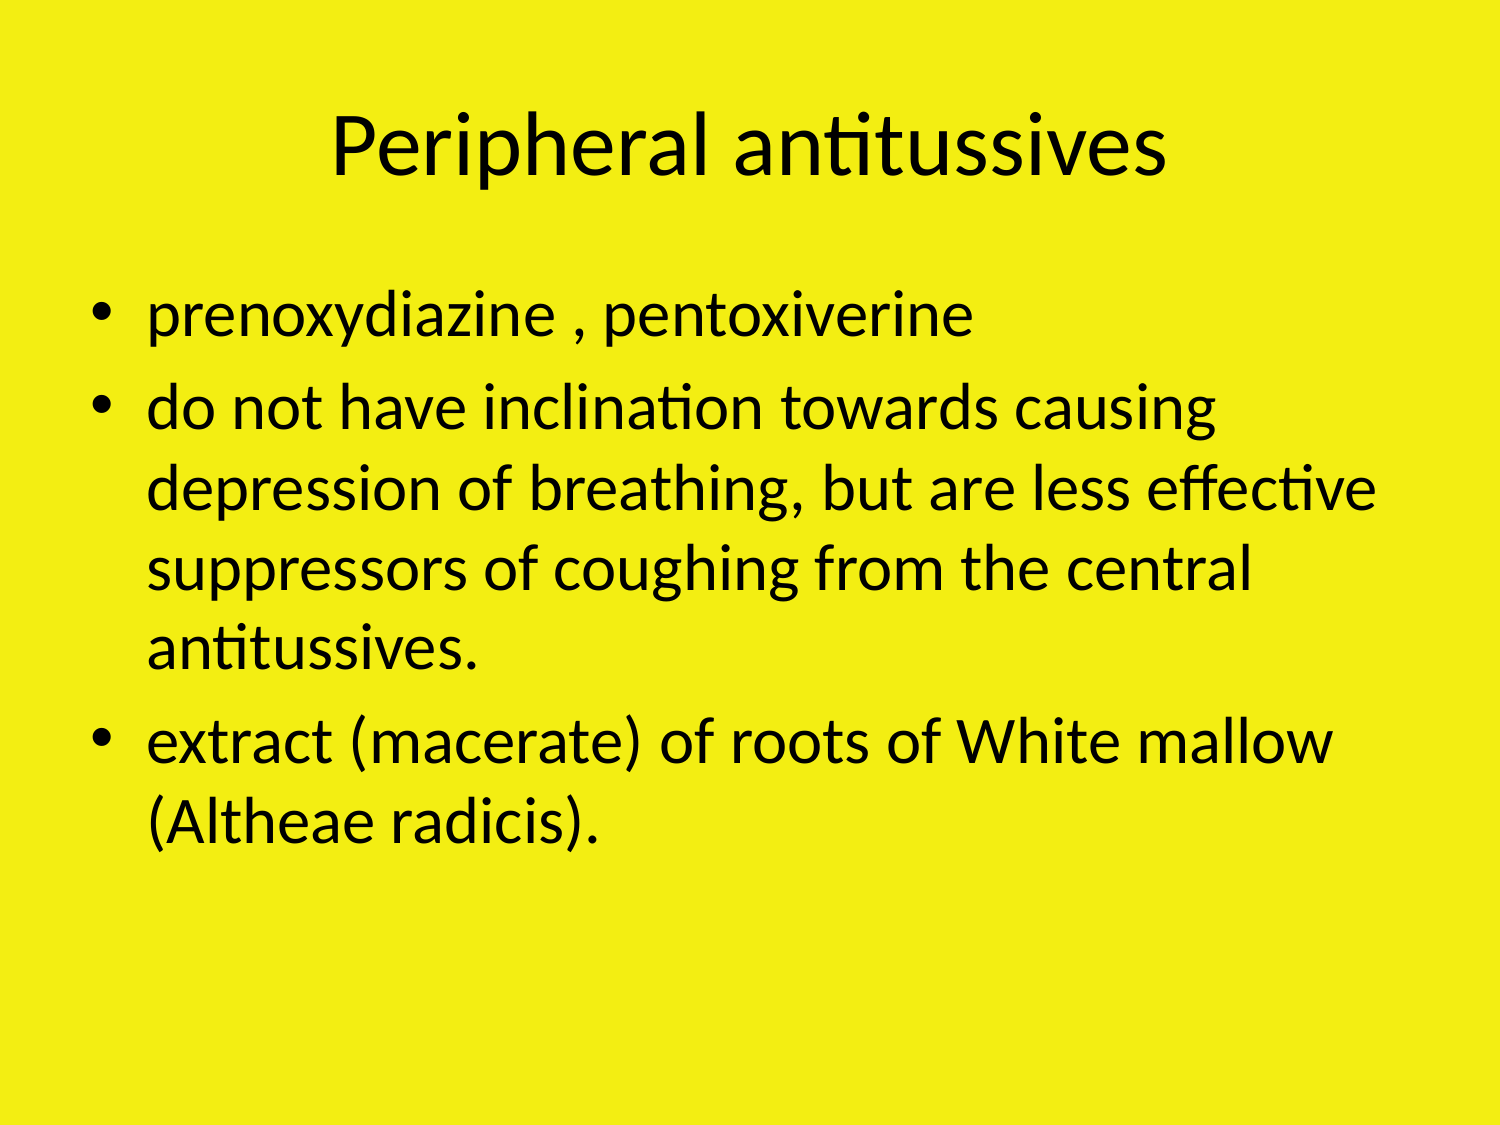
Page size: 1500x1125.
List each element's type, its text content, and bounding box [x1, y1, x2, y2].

list prenoxydiazine , pentoxiverine do not have inclination towards causing depression of breathing, but are less effective suppressors of coughing from the central antitussives. extract (macerate) of roots of White mallow (Altheae radicis). [75, 262, 1425, 1005]
title Peripheral antitussives [75, 45, 1425, 233]
